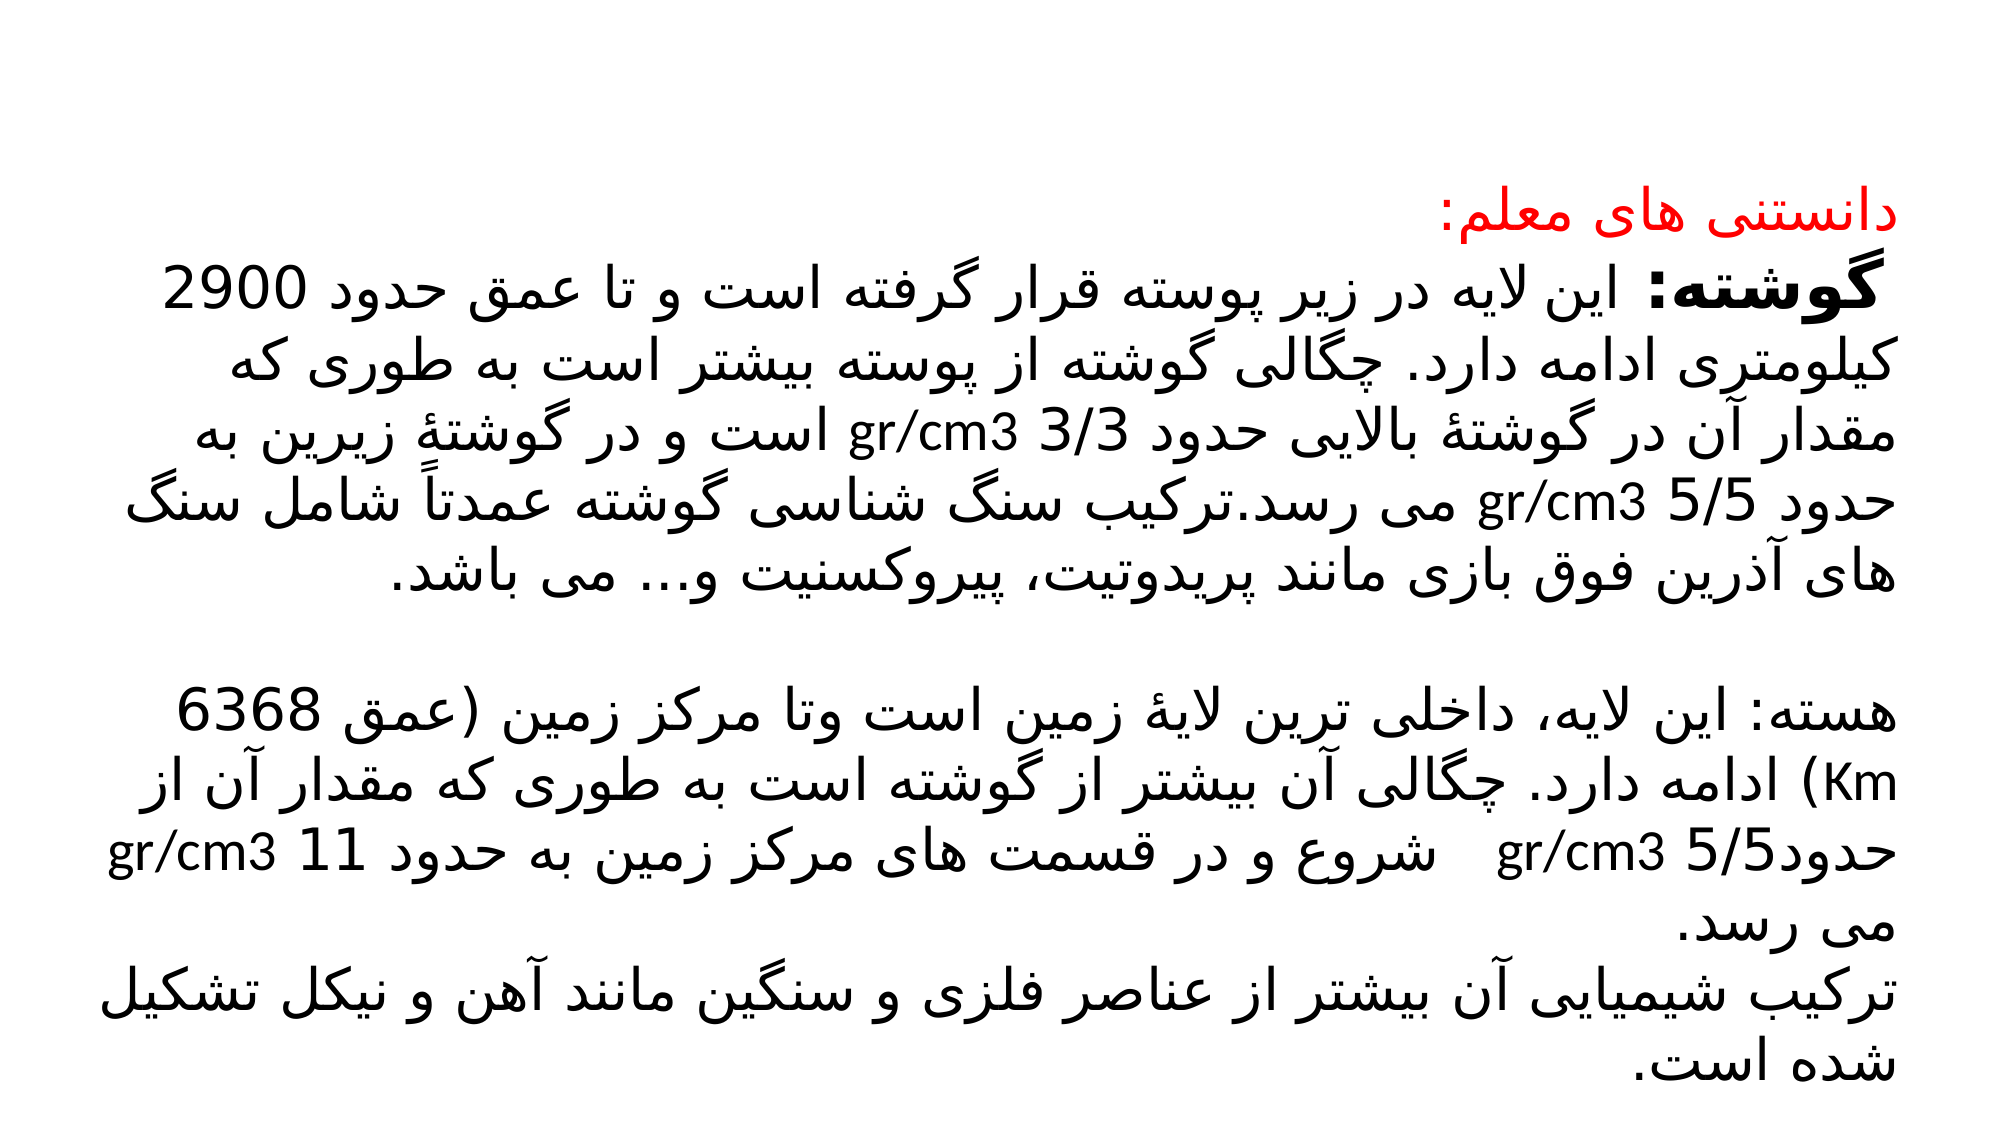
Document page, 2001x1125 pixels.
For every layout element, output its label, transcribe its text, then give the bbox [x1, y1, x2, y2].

text_box دانستنی های معلم: گوشته: این لایه در زیر پوسته قرار گرفته است و تا عمق حدود 2900 کیلومتری ادامه دارد. چگالی گوشته از پوسته بیشتر است به طوری که مقدار آن در گوشتهٔ بالایی حدود 3/3 gr/cm3 است و در گوشتهٔ زیرین به حدود 5/5 gr/cm3 می رسد.ترکیب سنگ شناسی گوشته عمدتاً شامل سنگ های آذرین فوق بازی مانند پریدوتیت، پیروکسنیت و... می باشد. هسته: این لایه، داخلی ترین لایهٔ زمین است وتا مرکز زمین (عمق 6368 Km) ادامه دارد. چگالی آن بیشتر از گوشته است به طوری که مقدار آن از حدود5/5 gr/cm3 شروع و در قسمت های مرکز زمین به حدود 11 gr/cm3 می رسد. ترکیب شیمیایی آن بیشتر از عناصر فلزی و سنگین مانند آهن و نیکل تشکیل شده است. [65, 164, 1914, 1125]
picture [87, 737, 423, 828]
